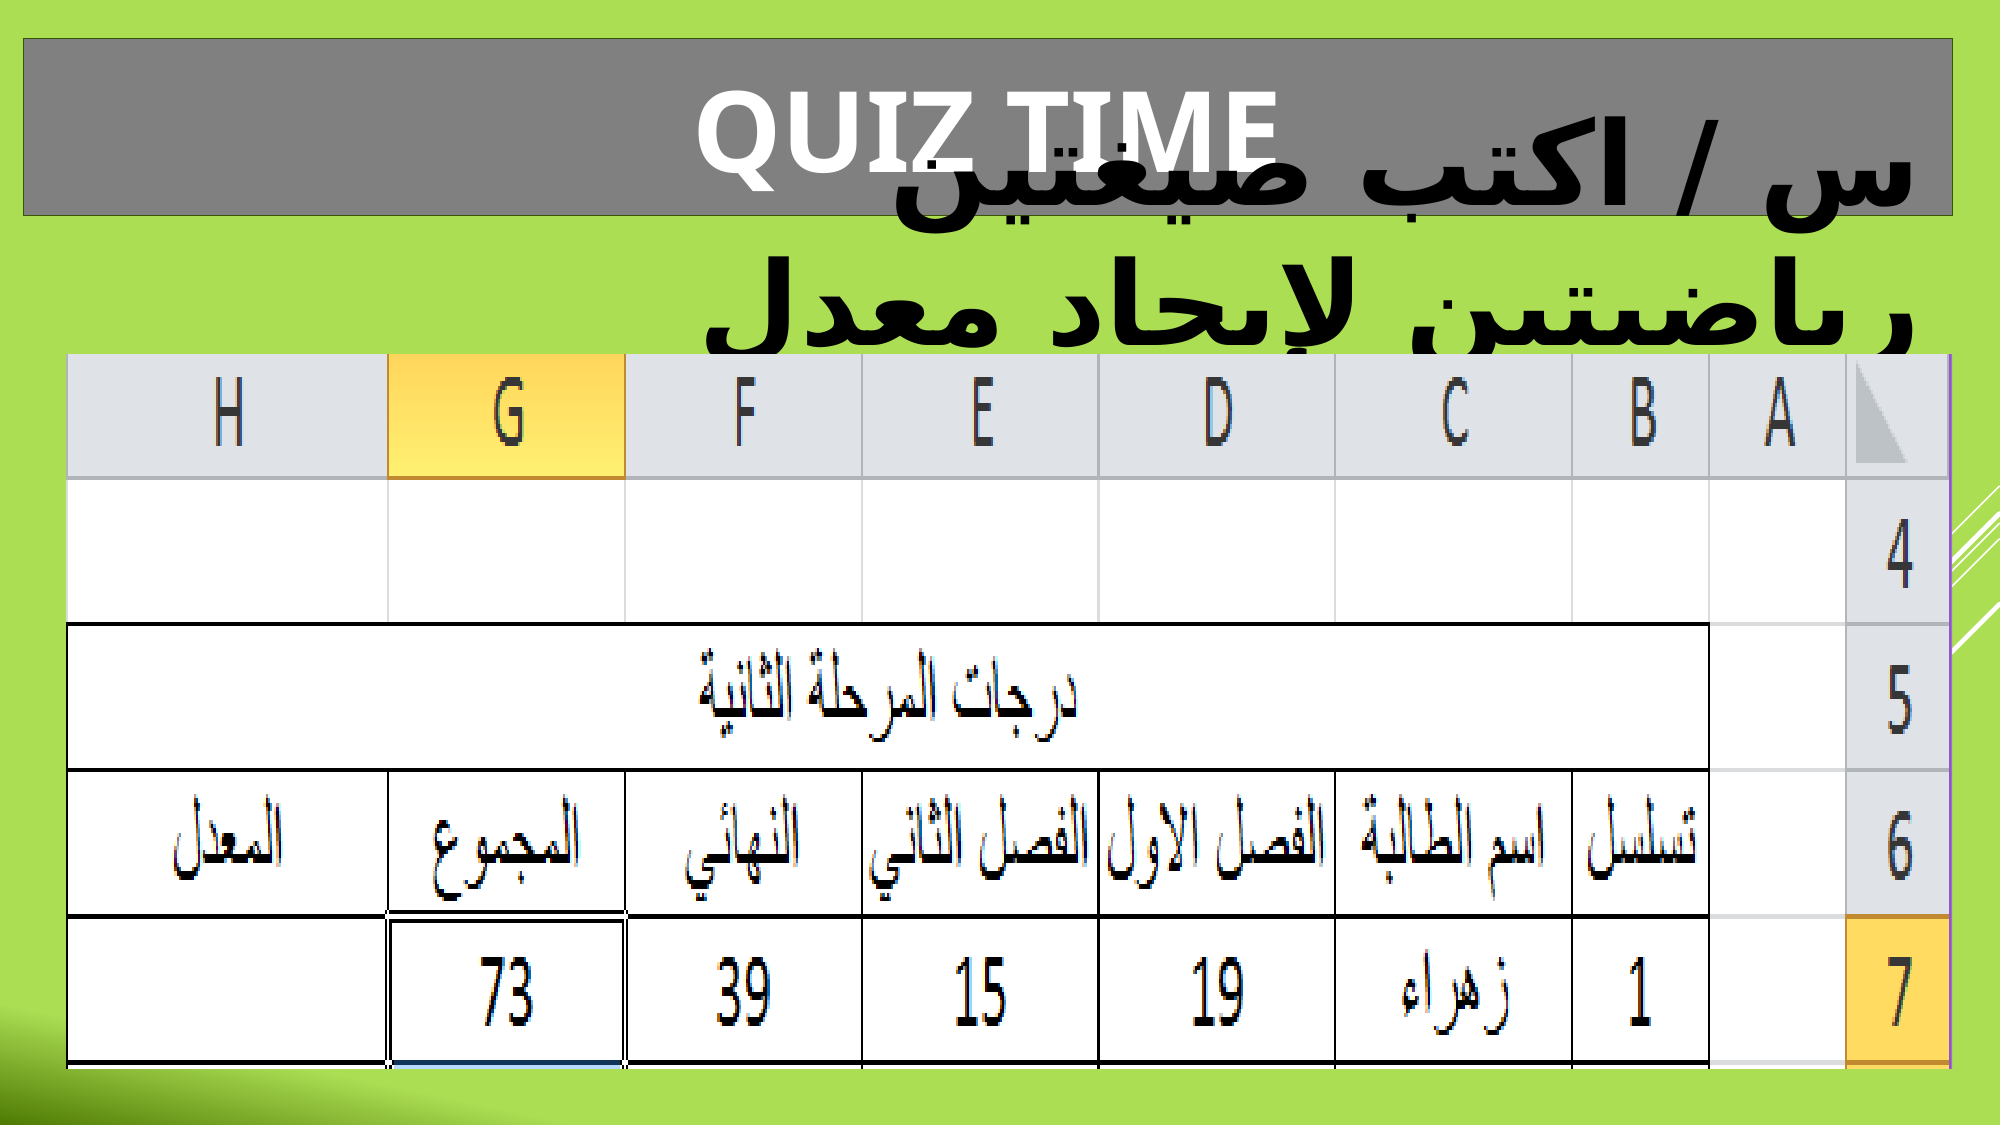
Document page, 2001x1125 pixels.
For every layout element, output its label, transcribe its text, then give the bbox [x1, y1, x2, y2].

picture [65, 354, 1953, 1070]
text_box Quiz Time [23, 38, 1953, 216]
list س / اكتب صيغتين رياضيتين لإيجاد معدل الطالبة زهراء [384, 184, 1937, 354]
